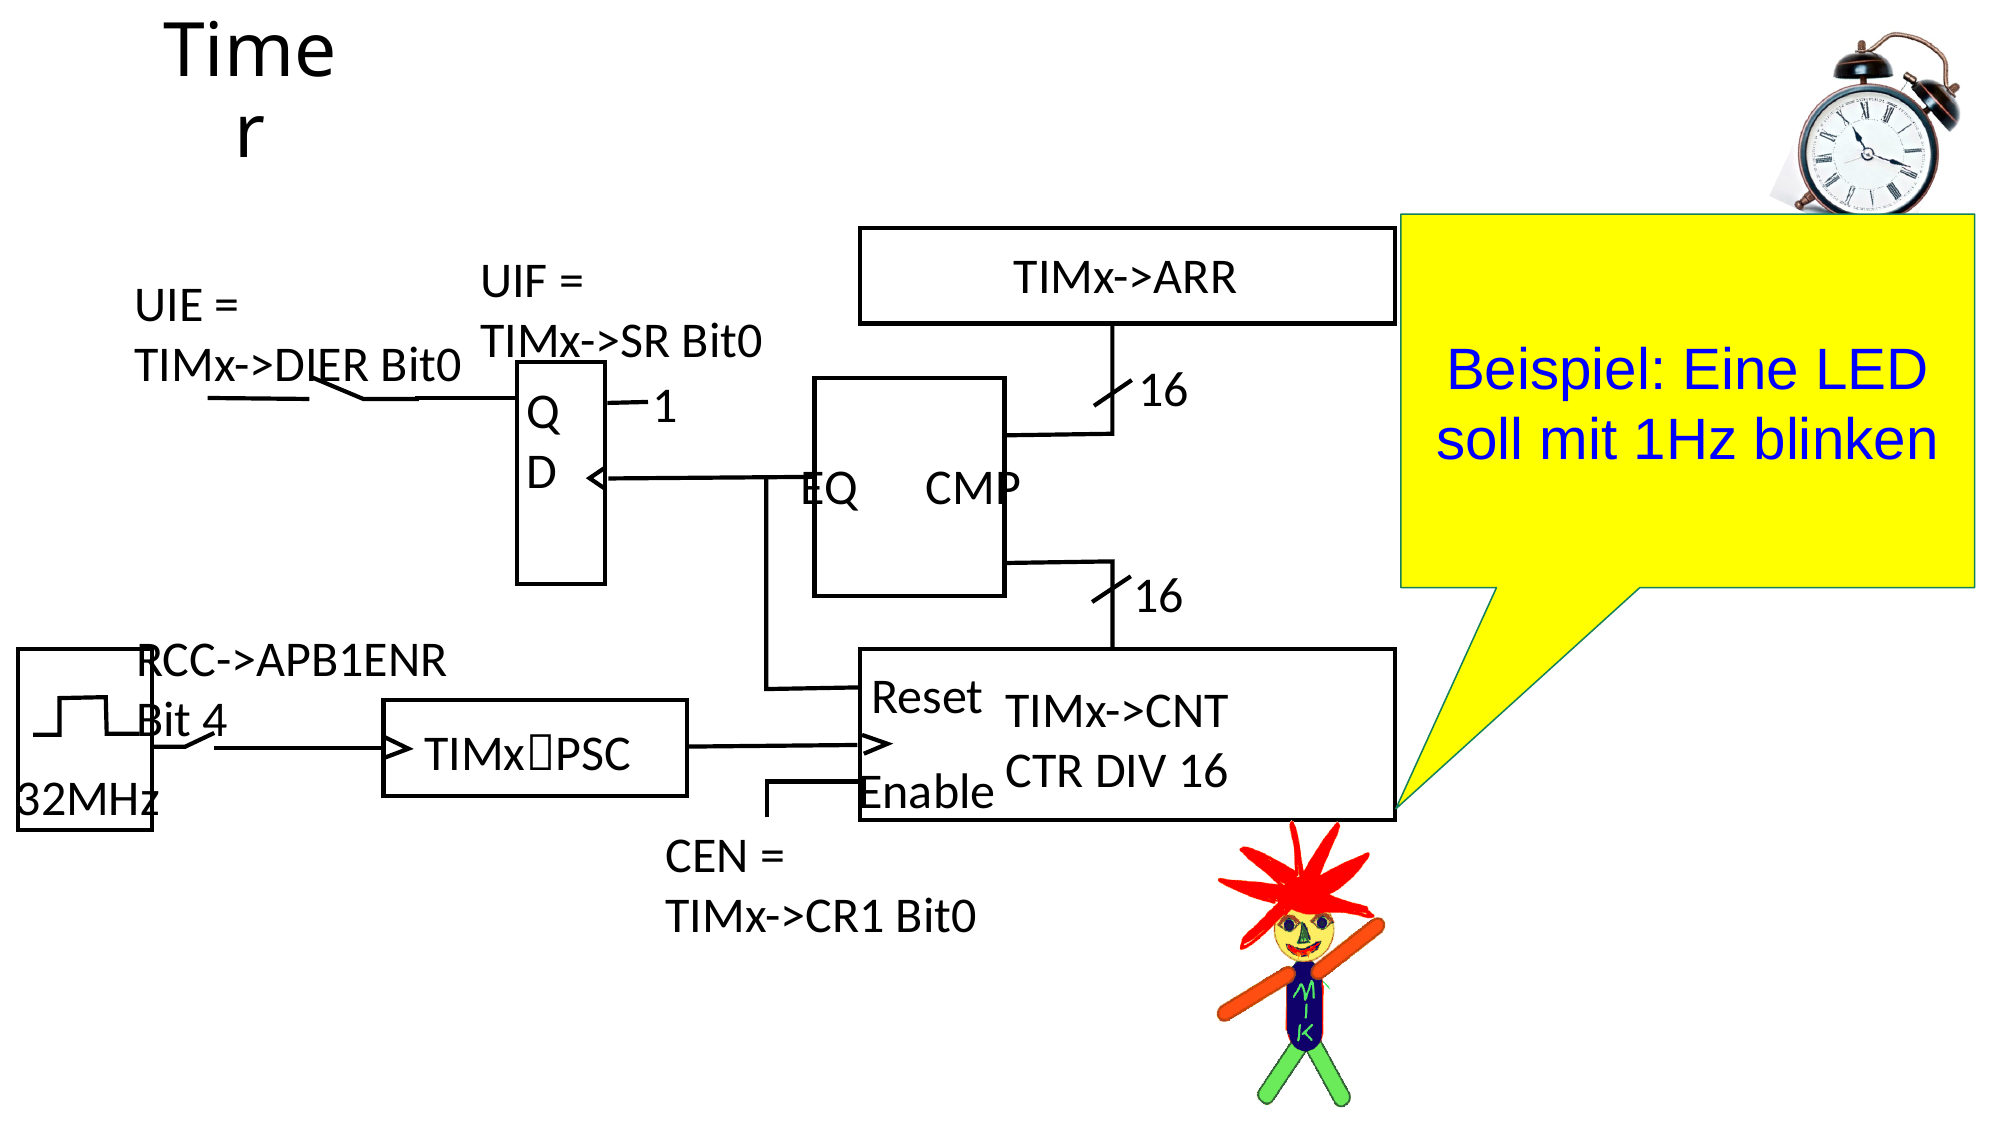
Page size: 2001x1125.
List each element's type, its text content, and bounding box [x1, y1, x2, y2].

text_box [18, 227, 1396, 927]
picture [1199, 813, 1396, 1114]
text_box Beispiel: Eine LED soll mit 1Hz blinken [1396, 214, 1975, 809]
picture [1769, 0, 1990, 237]
title Timer [139, 108, 361, 182]
